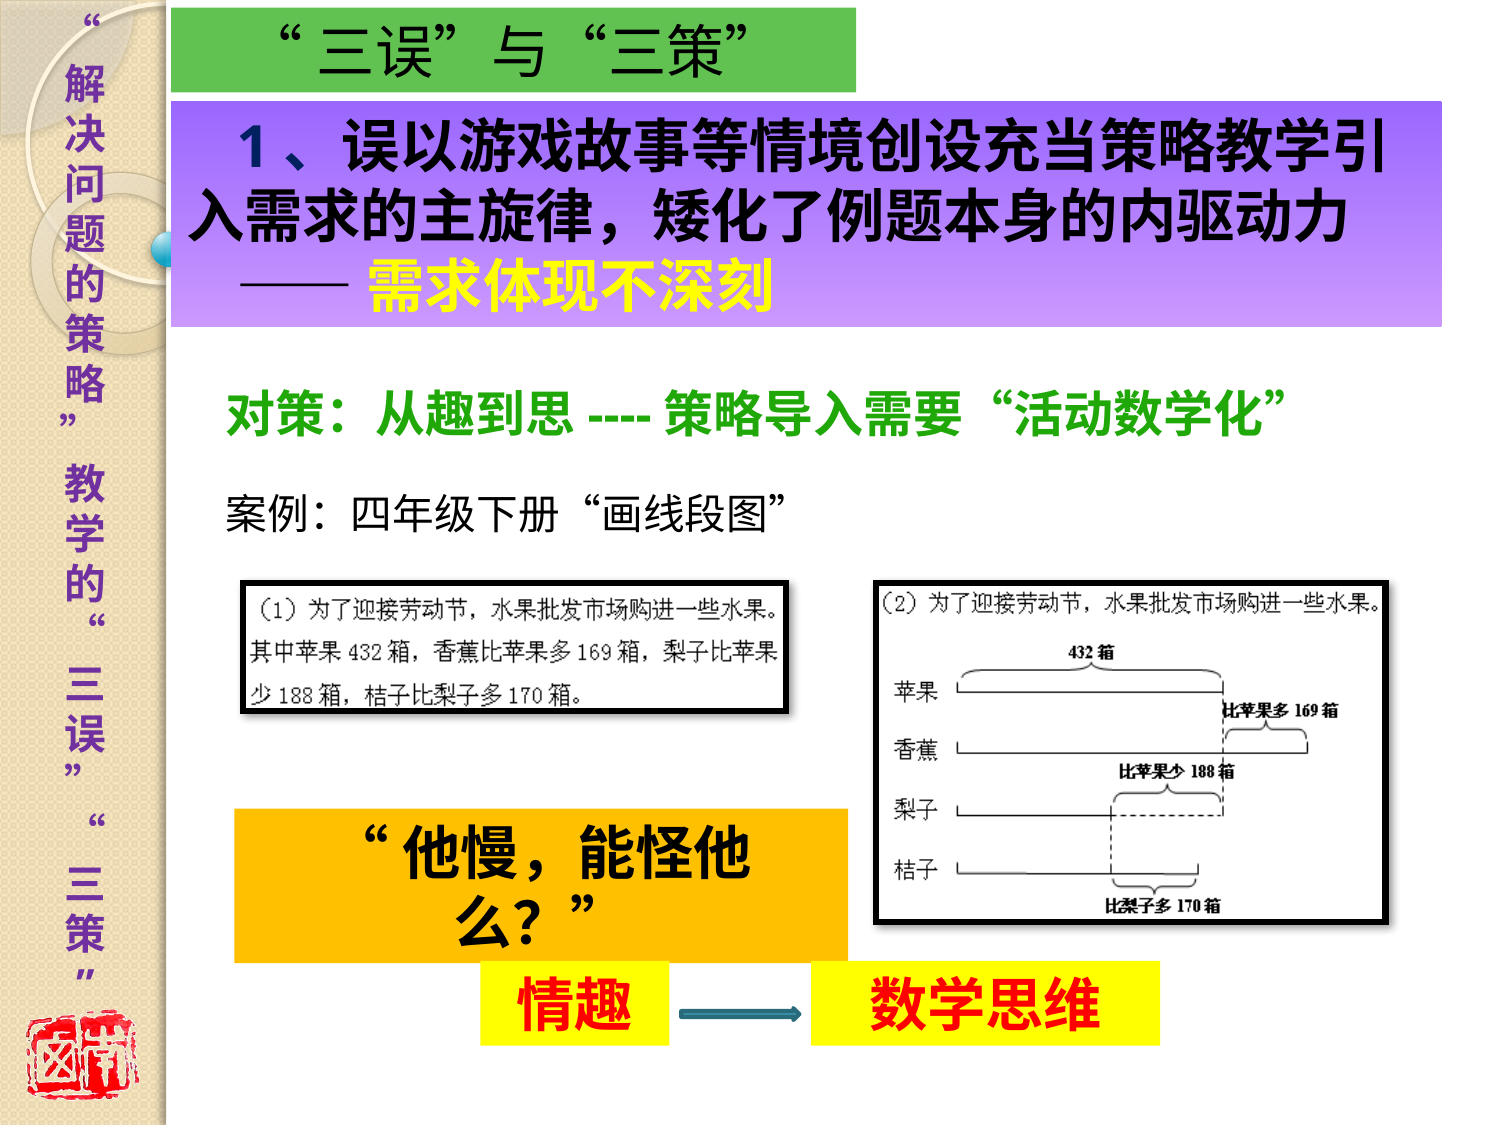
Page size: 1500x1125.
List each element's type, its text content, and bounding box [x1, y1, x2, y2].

text_box 1、误以游戏故事等情境创设充当策略教学引入需求的主旋律，矮化了例题本身的内驱动力 ——需求体现不深刻 [171, 101, 1442, 327]
text_box “解决问题的策略 ”教学的“三误”“三策 ” [35, 0, 136, 1003]
picture [245, 585, 783, 708]
text_box 对策：从趣到思----策略导入需要“活动数学化” [210, 374, 1404, 450]
text_box “他慢，能怪他么？” [234, 808, 849, 964]
picture [878, 585, 1383, 919]
picture [23, 1006, 142, 1102]
text_box “三误”与“三策” [171, 7, 857, 93]
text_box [480, 960, 1161, 1047]
text_box 案例：四年级下册“画线段图” [210, 480, 1428, 546]
